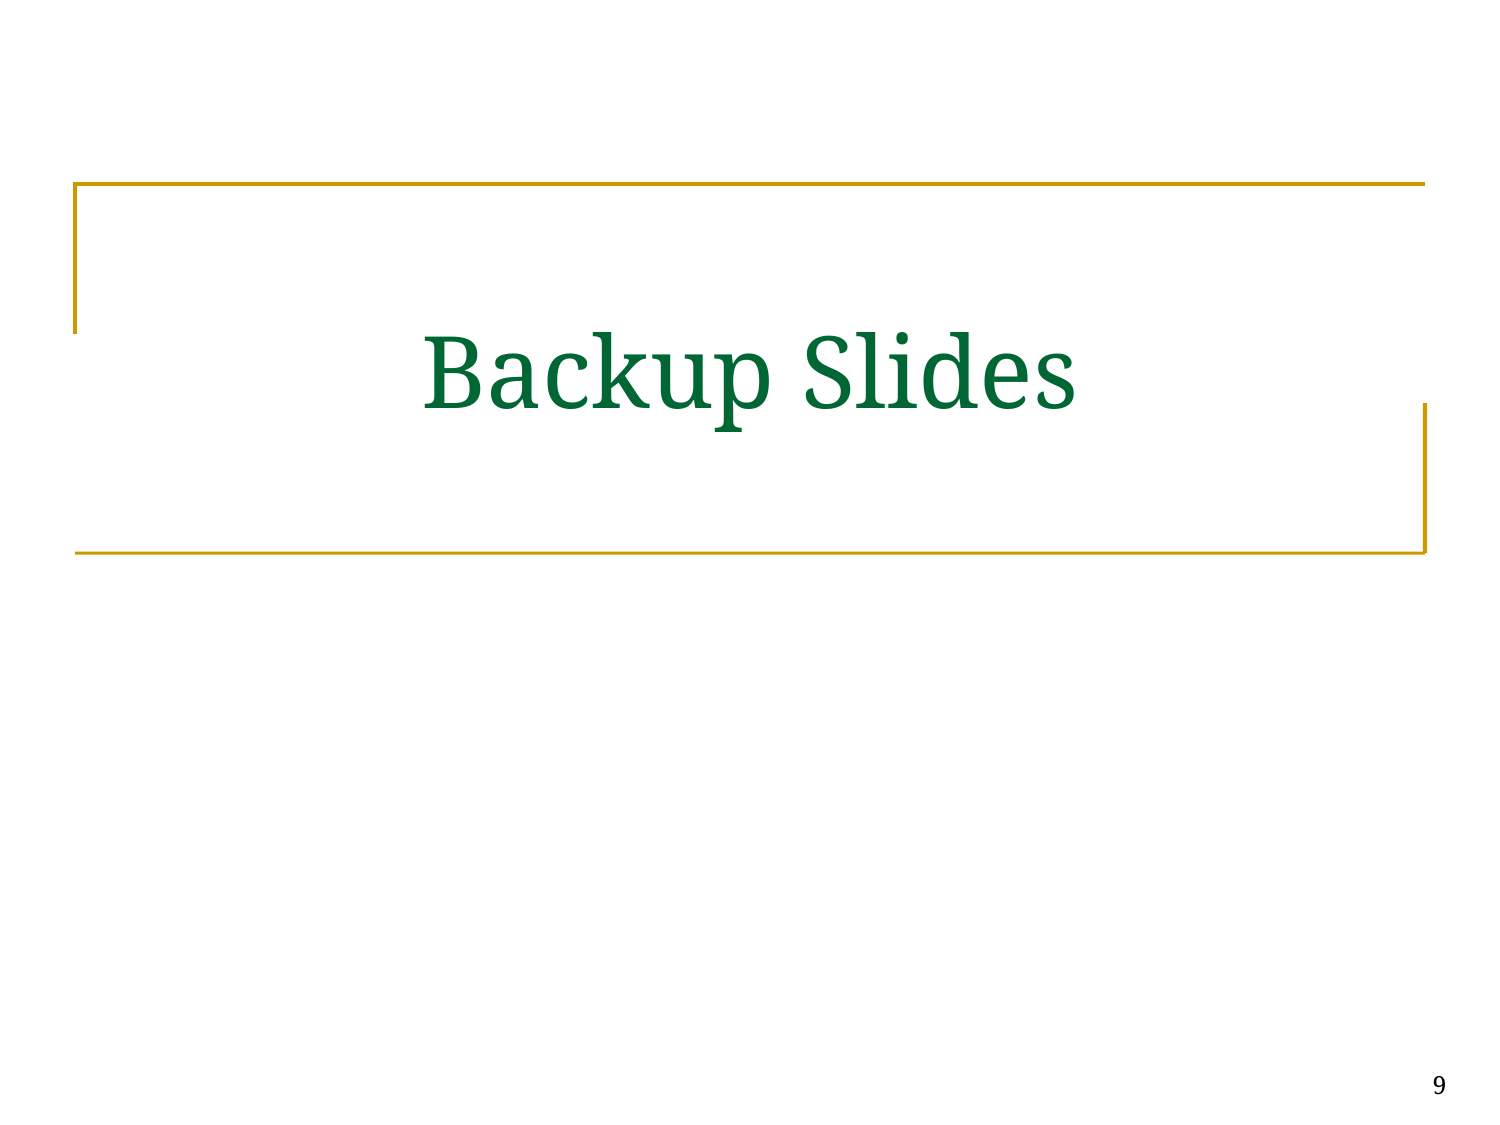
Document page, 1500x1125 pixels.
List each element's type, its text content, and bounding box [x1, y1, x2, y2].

title Backup Slides [75, 187, 1425, 550]
slide_number 9 [1111, 1036, 1462, 1112]
